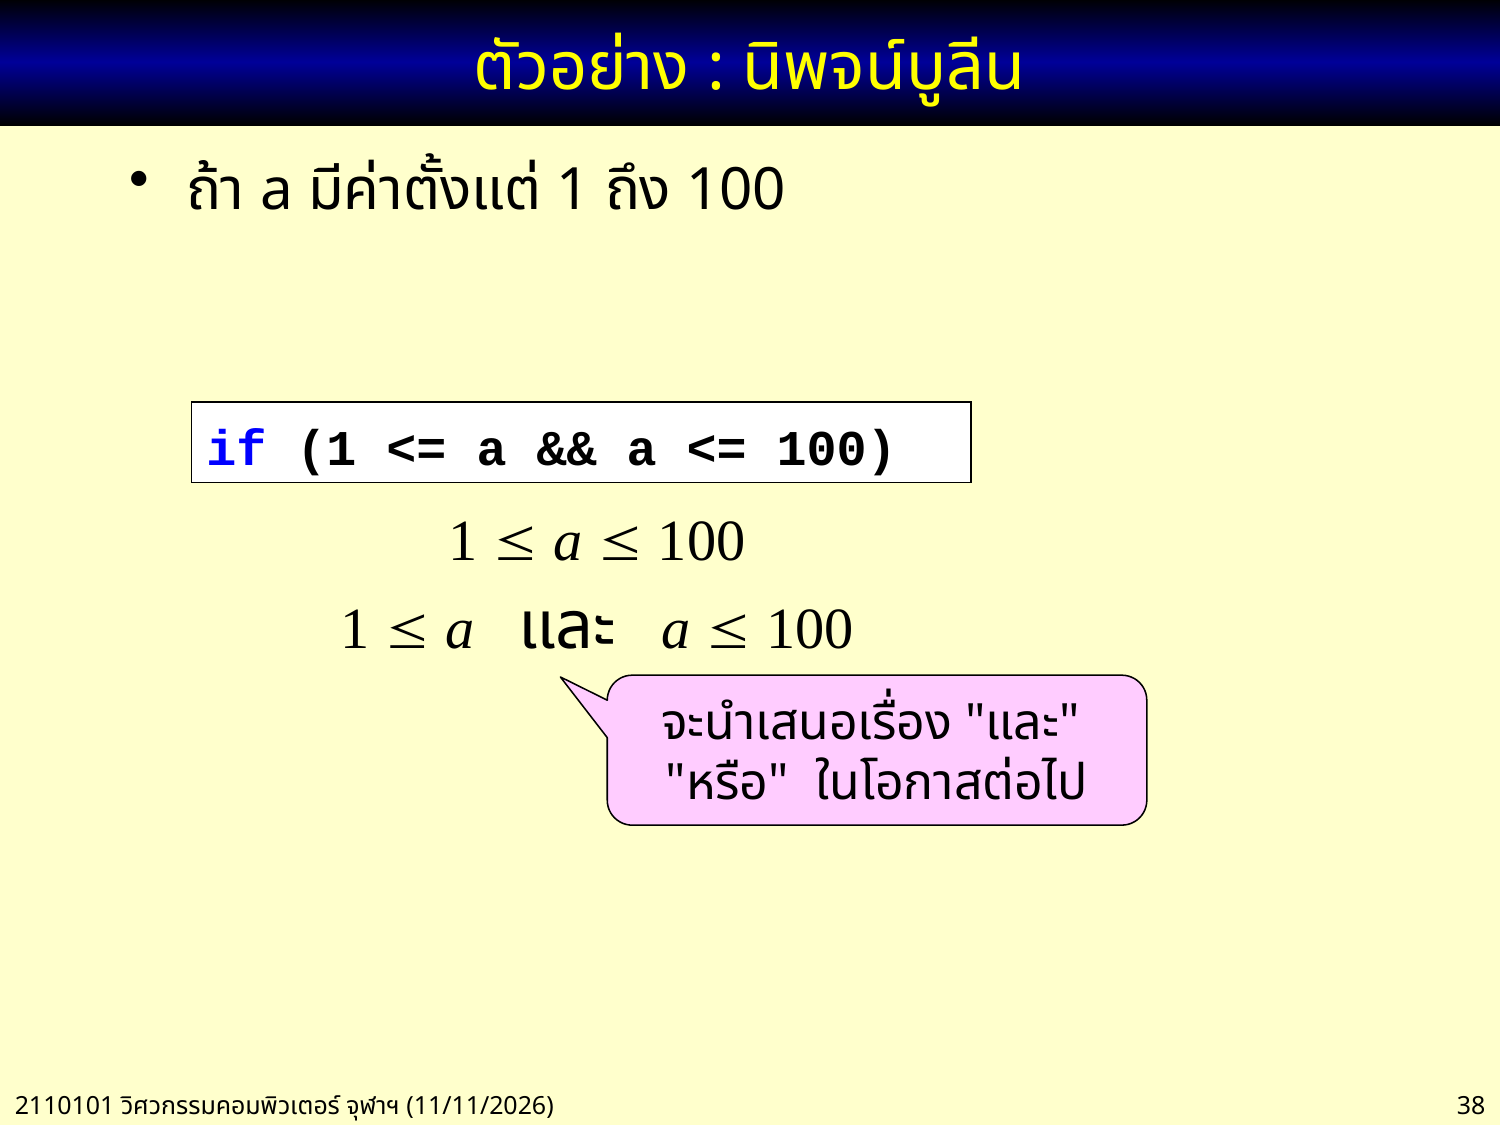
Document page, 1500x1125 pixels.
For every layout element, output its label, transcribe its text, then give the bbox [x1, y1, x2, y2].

text_box 1  a  100 [384, 493, 811, 573]
list ถ้า a มีค่าตั้งแต่ 1 ถึง 100 [114, 143, 1332, 819]
text_box if (1 <= a && a <= 100) [191, 401, 971, 483]
text_box 1  a และ a  100 [311, 573, 883, 670]
title ตัวอย่าง : นิพจน์บูลีน [0, 0, 1500, 126]
text_box จะนำเสนอเรื่อง "และ" "หรือ" ในโอกาสต่อไป [560, 675, 1147, 826]
